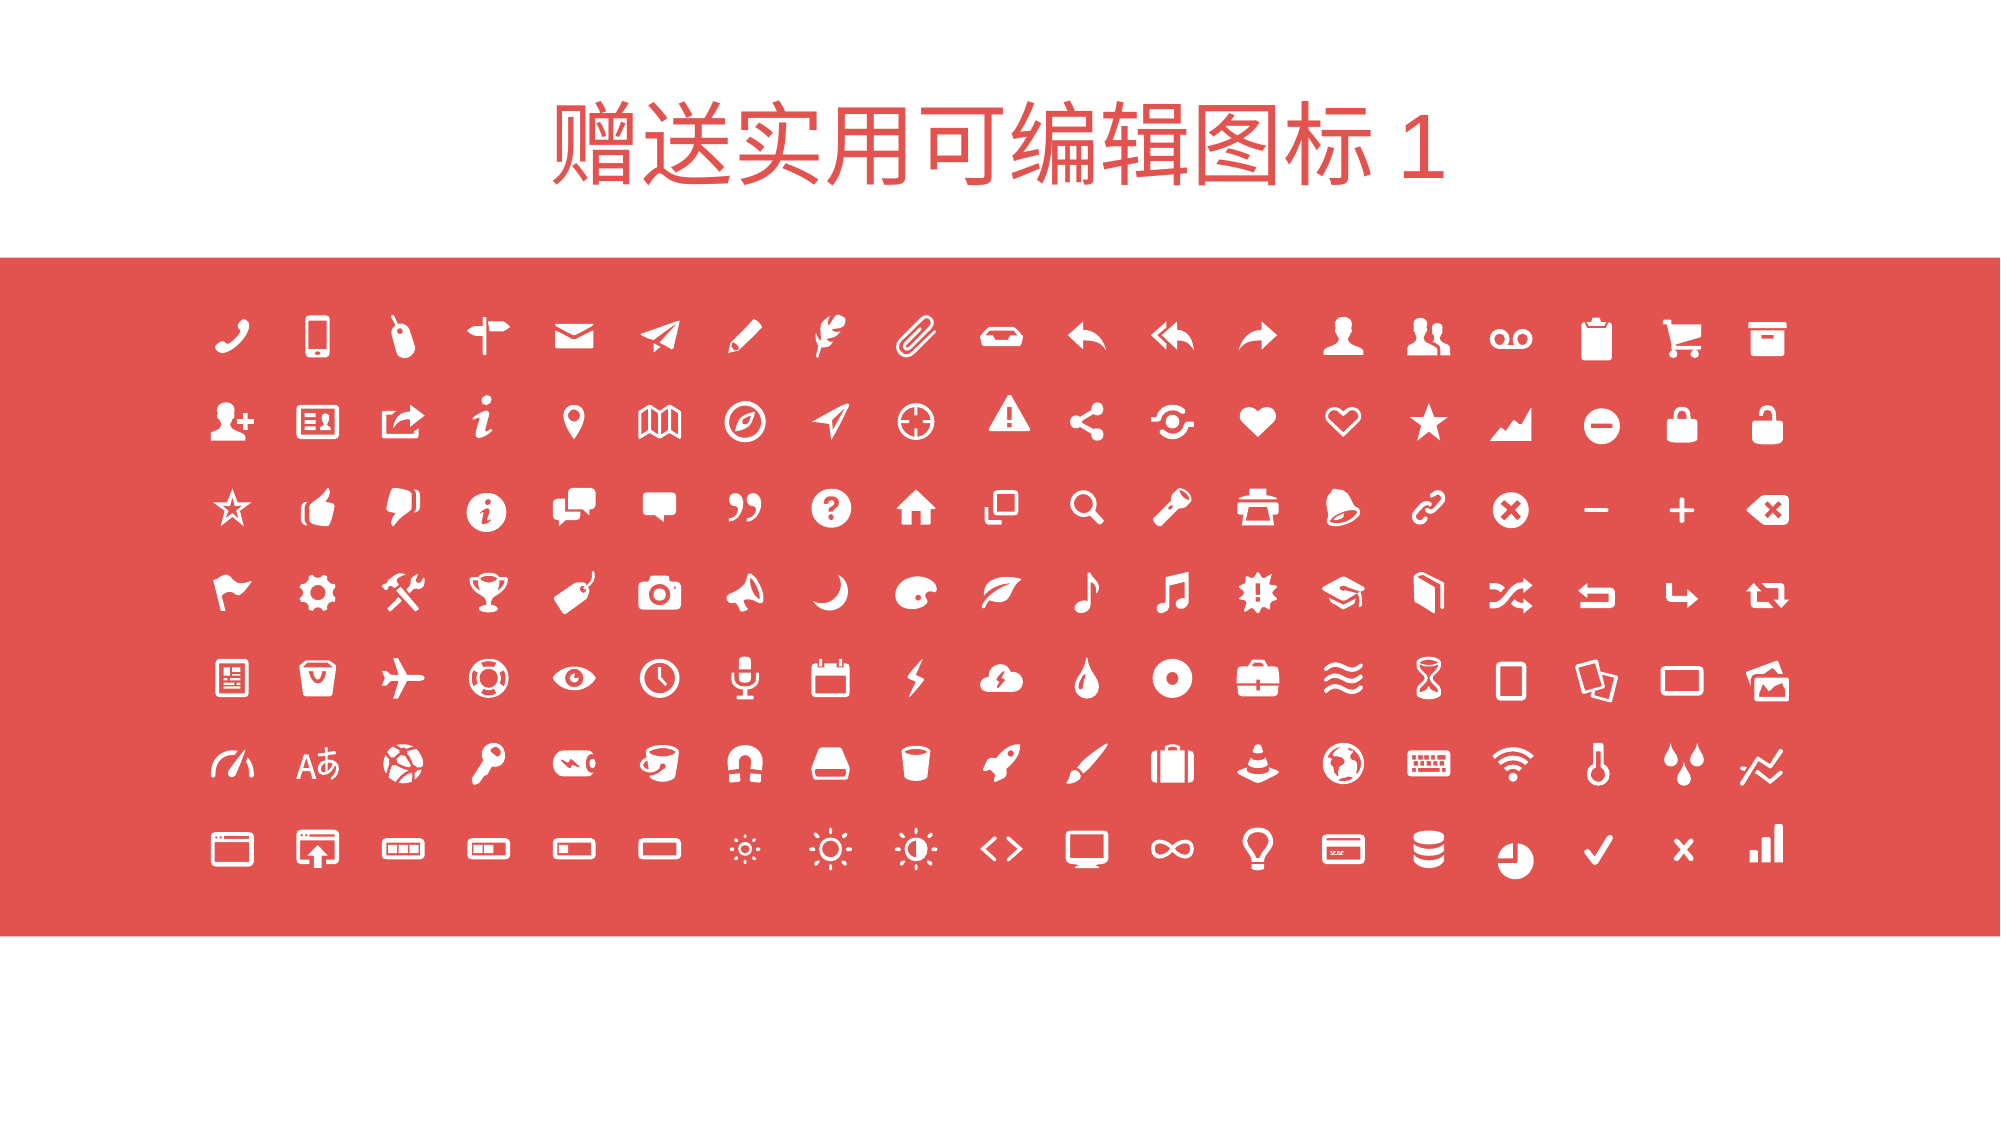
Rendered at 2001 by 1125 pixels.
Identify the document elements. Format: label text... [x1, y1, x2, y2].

text_box [0, 257, 2000, 937]
text_box 赠送实用可编辑图标1 [506, 79, 1493, 205]
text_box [210, 314, 1790, 880]
